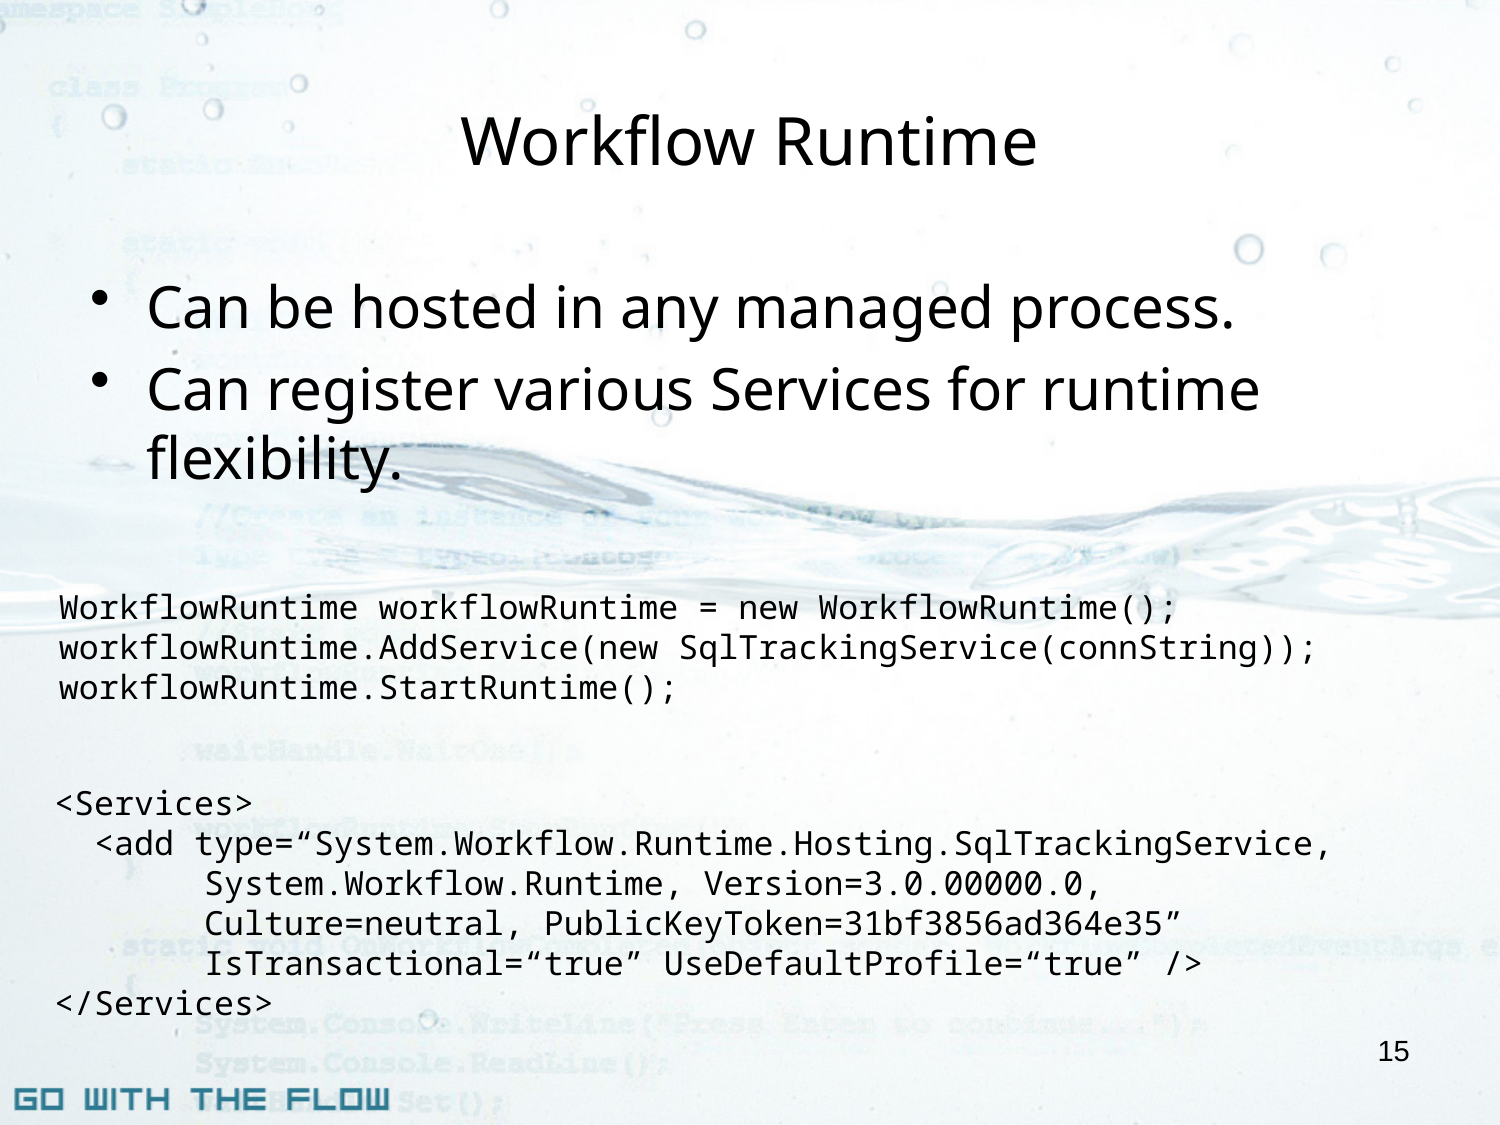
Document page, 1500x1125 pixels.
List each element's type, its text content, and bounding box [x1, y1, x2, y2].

text_box WorkflowRuntime workflowRuntime = new WorkflowRuntime(); workflowRuntime.AddService(new SqlTrackingService(connString)); workflowRuntime.StartRuntime(); [44, 578, 1334, 714]
slide_number 15 [1074, 1024, 1426, 1103]
title Workflow Runtime [74, 44, 1426, 233]
list Can be hosted in any managed process. Can register various Services for runtime flexibility. [74, 262, 1426, 538]
picture [0, 0, 1500, 1125]
text_box <Services> <add type=“System.Workflow.Runtime.Hosting.SqlTrackingService, System.Workflow.Runtime, Version=3.0.00000.0, Culture=neutral, PublicKeyToken=31bf3856ad364e35” IsTransactional=“true” UseDefaultProfile=“true” /> </Services> [39, 774, 1349, 1030]
